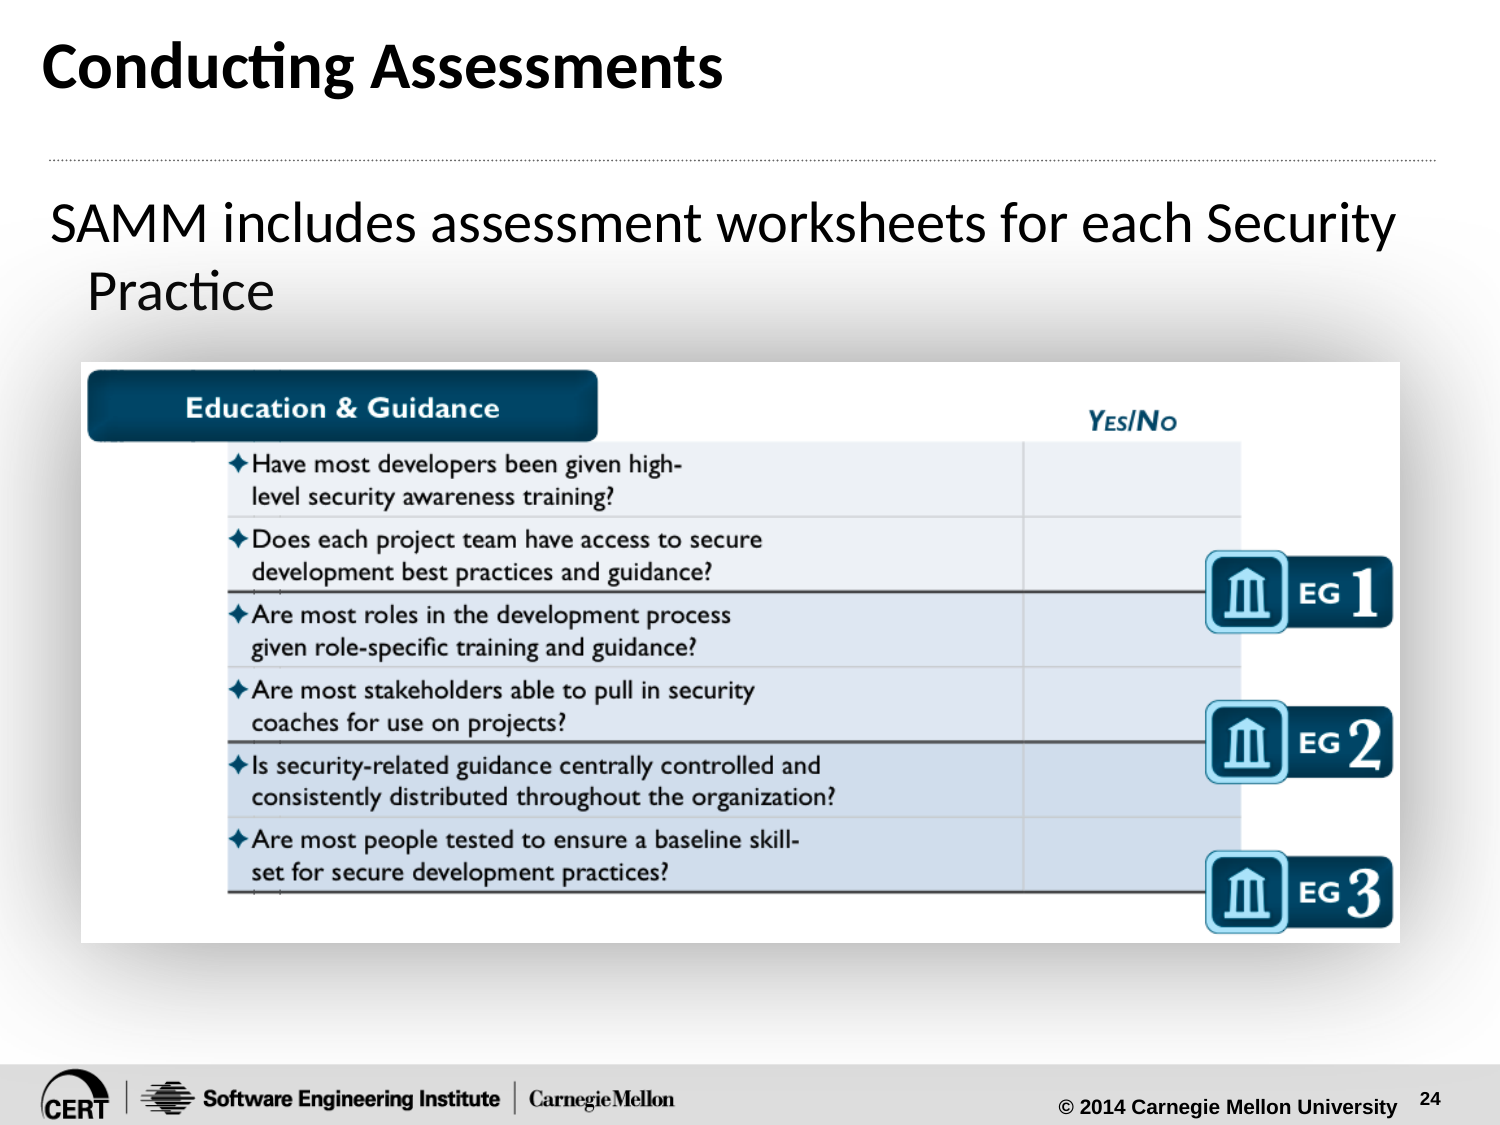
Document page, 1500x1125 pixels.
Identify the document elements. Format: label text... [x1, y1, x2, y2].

list SAMM includes assessment worksheets for each Security Practice [49, 187, 1438, 297]
picture [81, 362, 1401, 943]
picture [24, 1065, 688, 1125]
title Conducting Assessments [42, 37, 1434, 155]
